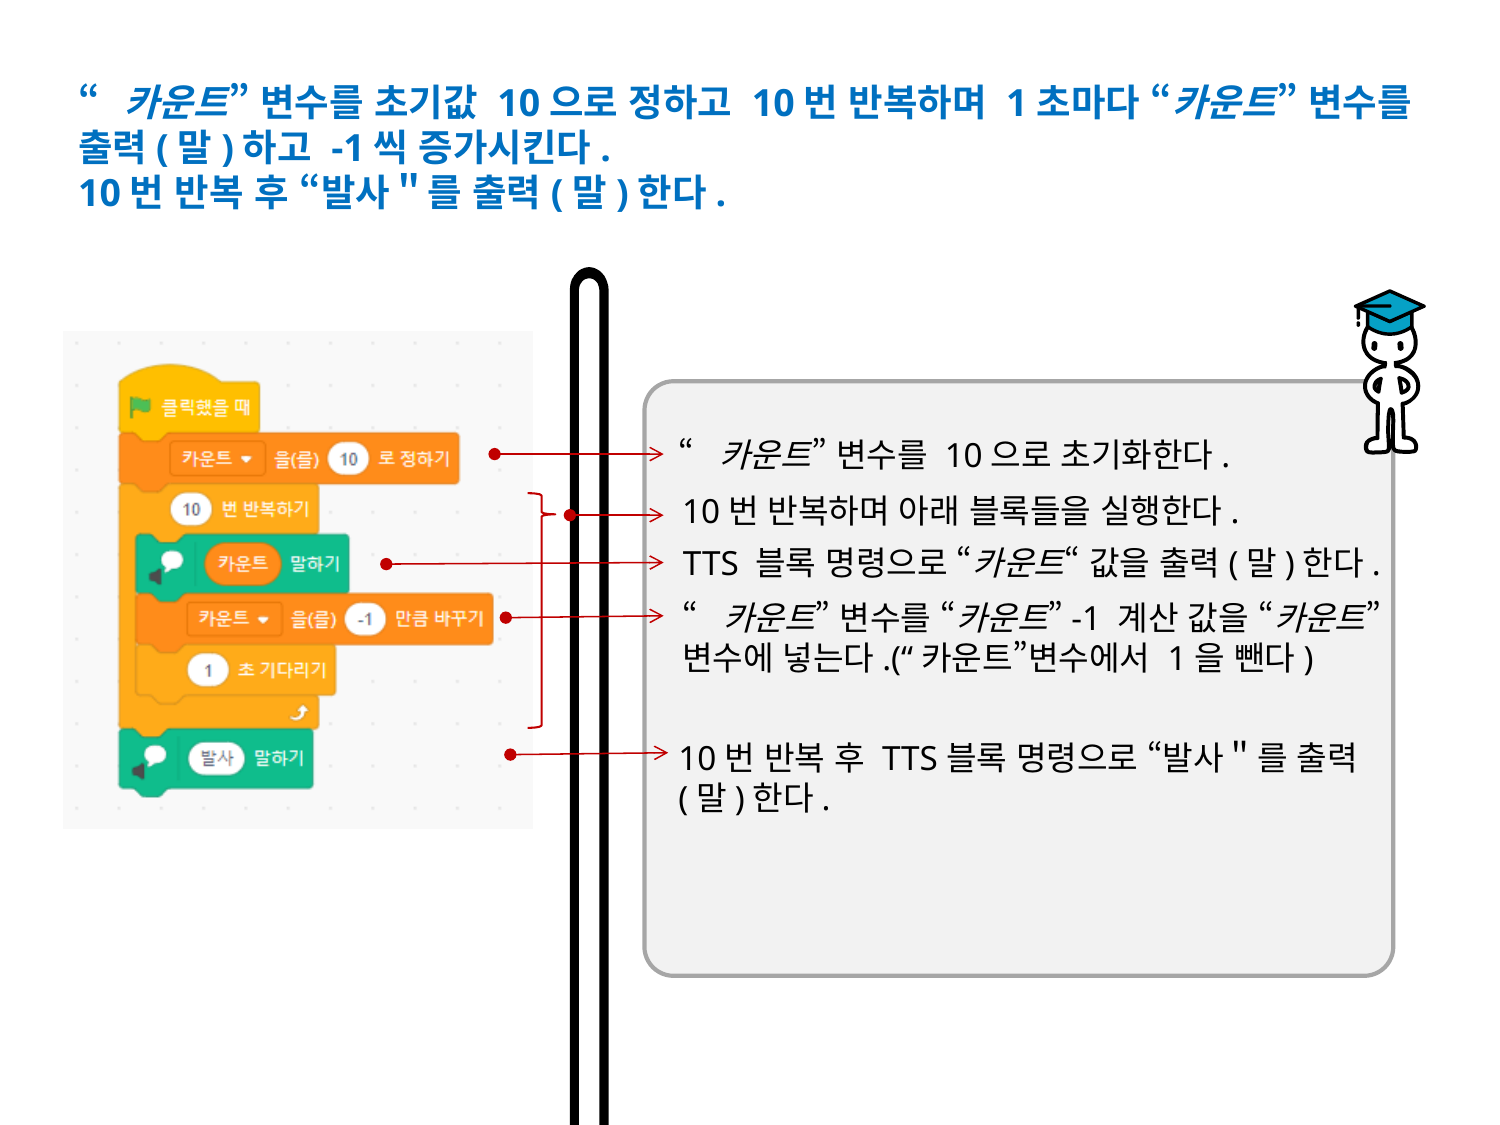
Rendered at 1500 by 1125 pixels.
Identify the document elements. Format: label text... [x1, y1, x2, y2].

text_box 10번 반복하며 아래 블록들을 실행한다. [667, 483, 1294, 538]
text_box [569, 267, 609, 453]
text_box TTS 블록 명령으로 “카운트“ 값을 출력(말)한다. [668, 534, 1407, 590]
text_box [642, 624, 1396, 751]
picture [63, 330, 533, 829]
text_box [569, 462, 579, 514]
text_box [569, 627, 579, 751]
text_box [599, 627, 609, 751]
text_box [599, 523, 609, 560]
text_box [538, 627, 543, 728]
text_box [1353, 289, 1426, 455]
text_box “카운트” 변수를 “카운트”-1 계산 값을 “카운트” 변수에 넣는다.(“카운트”변수에서 1을 뺀다) [667, 589, 1406, 685]
text_box [569, 574, 579, 614]
text_box [569, 522, 579, 560]
text_box [642, 379, 1396, 564]
text_box [569, 763, 579, 1125]
text_box “카운트” 변수를 초기값 10으로 정하고 10번 반복하며 1초마다 “카운트” 변수를 출력(말)하고 -1씩 증가시킨다. 10번 반복 후 “발사＂를 출력(말)한다. [63, 71, 1459, 222]
text_box [642, 763, 1396, 978]
text_box [538, 493, 557, 560]
text_box [599, 462, 609, 514]
text_box [642, 570, 668, 617]
text_box 10번 반복 후 TTS블록 명령으로 “발사＂를 출력(말)한다. [663, 729, 1418, 824]
text_box “카운트” 변수를 10으로 초기화한다. [663, 426, 1253, 481]
text_box [599, 574, 609, 614]
text_box [538, 574, 543, 614]
text_box [599, 763, 609, 1125]
